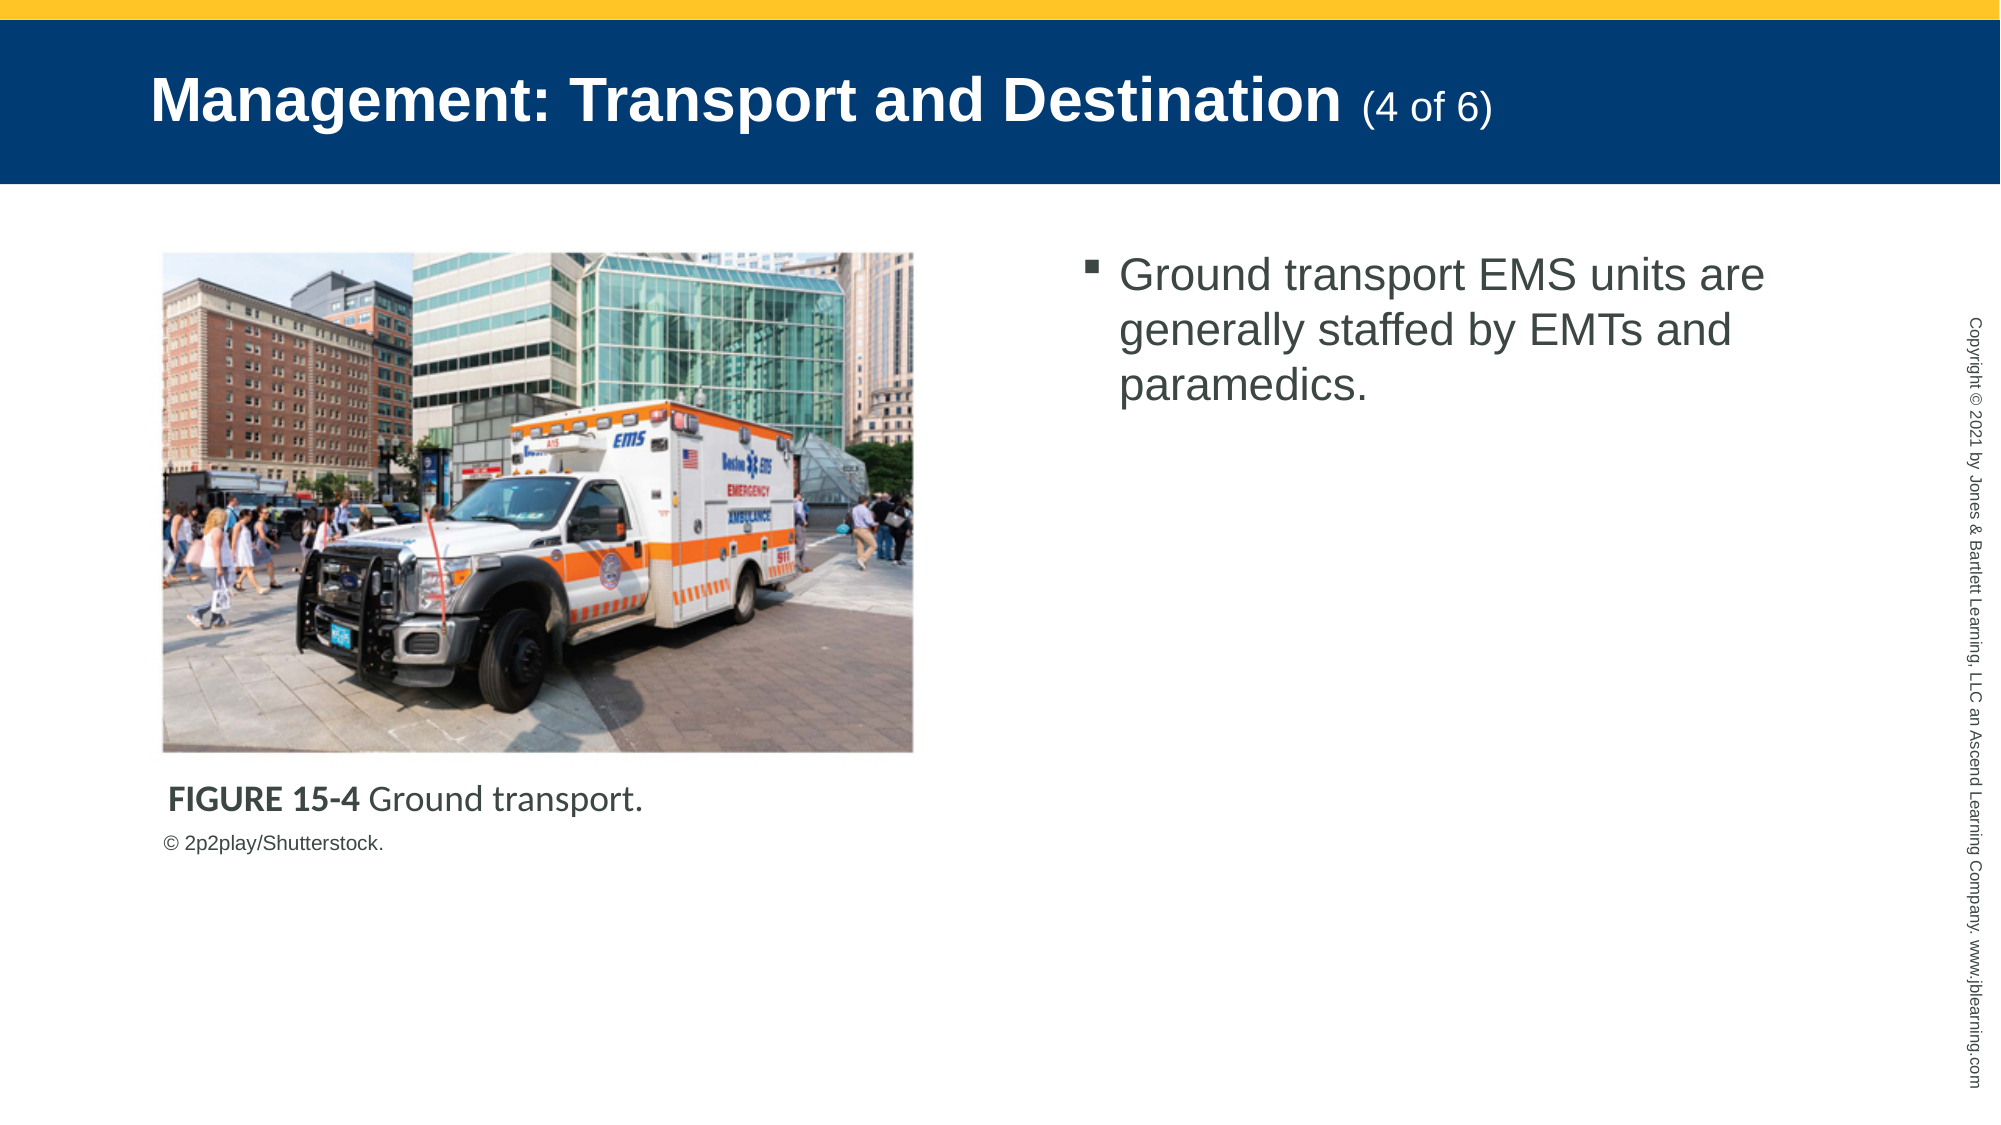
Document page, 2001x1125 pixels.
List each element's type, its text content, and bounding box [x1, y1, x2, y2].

title Management: Transport and Destination (4 of 6) [0, 19, 2000, 185]
text_box FIGURE 15-4 Ground transport. [153, 768, 660, 827]
text_box © 2p2play/Shutterstock. [148, 822, 399, 863]
list Ground transport EMS units are generally staffed by EMTs and paramedics. [1066, 237, 1850, 1025]
picture [151, 250, 920, 768]
